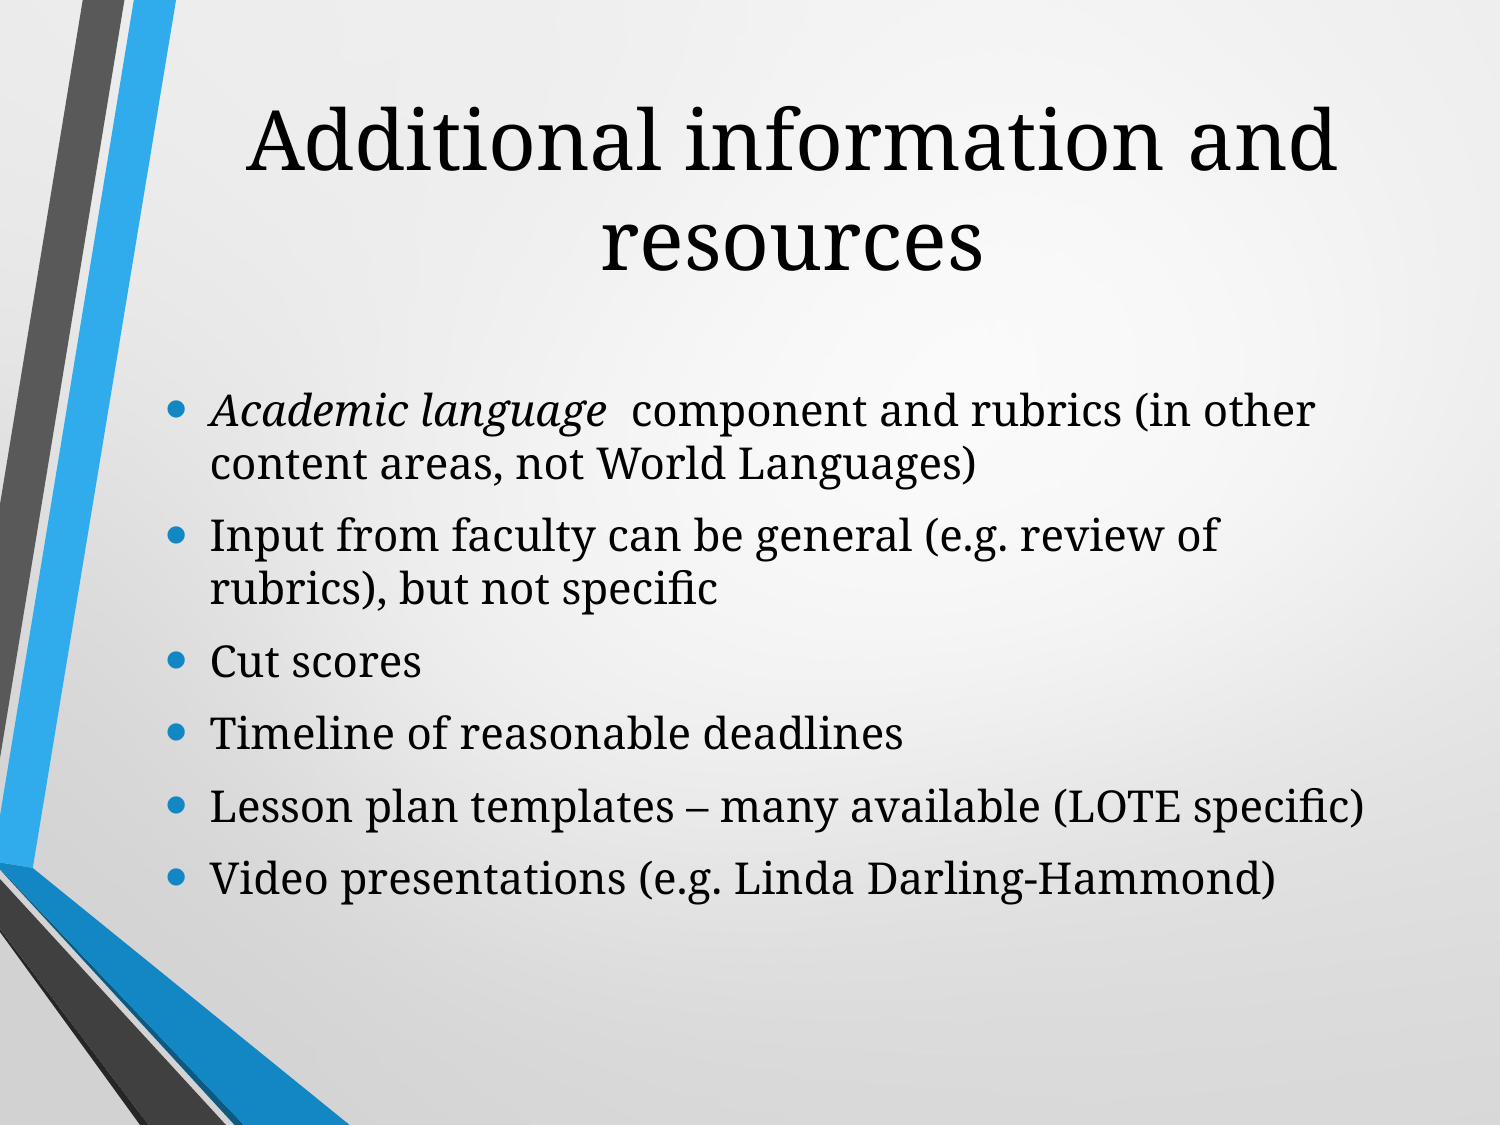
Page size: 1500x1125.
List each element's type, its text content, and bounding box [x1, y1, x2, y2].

list Academic language component and rubrics (in other content areas, not World Languages) Input from faculty can be general (e.g. review of rubrics), but not specific Cut scores Timeline of reasonable deadlines Lesson plan templates – many available (LOTE specific) Video presentations (e.g. Linda Darling-Hammond) [150, 375, 1414, 922]
title Additional information and resources [161, 75, 1425, 400]
